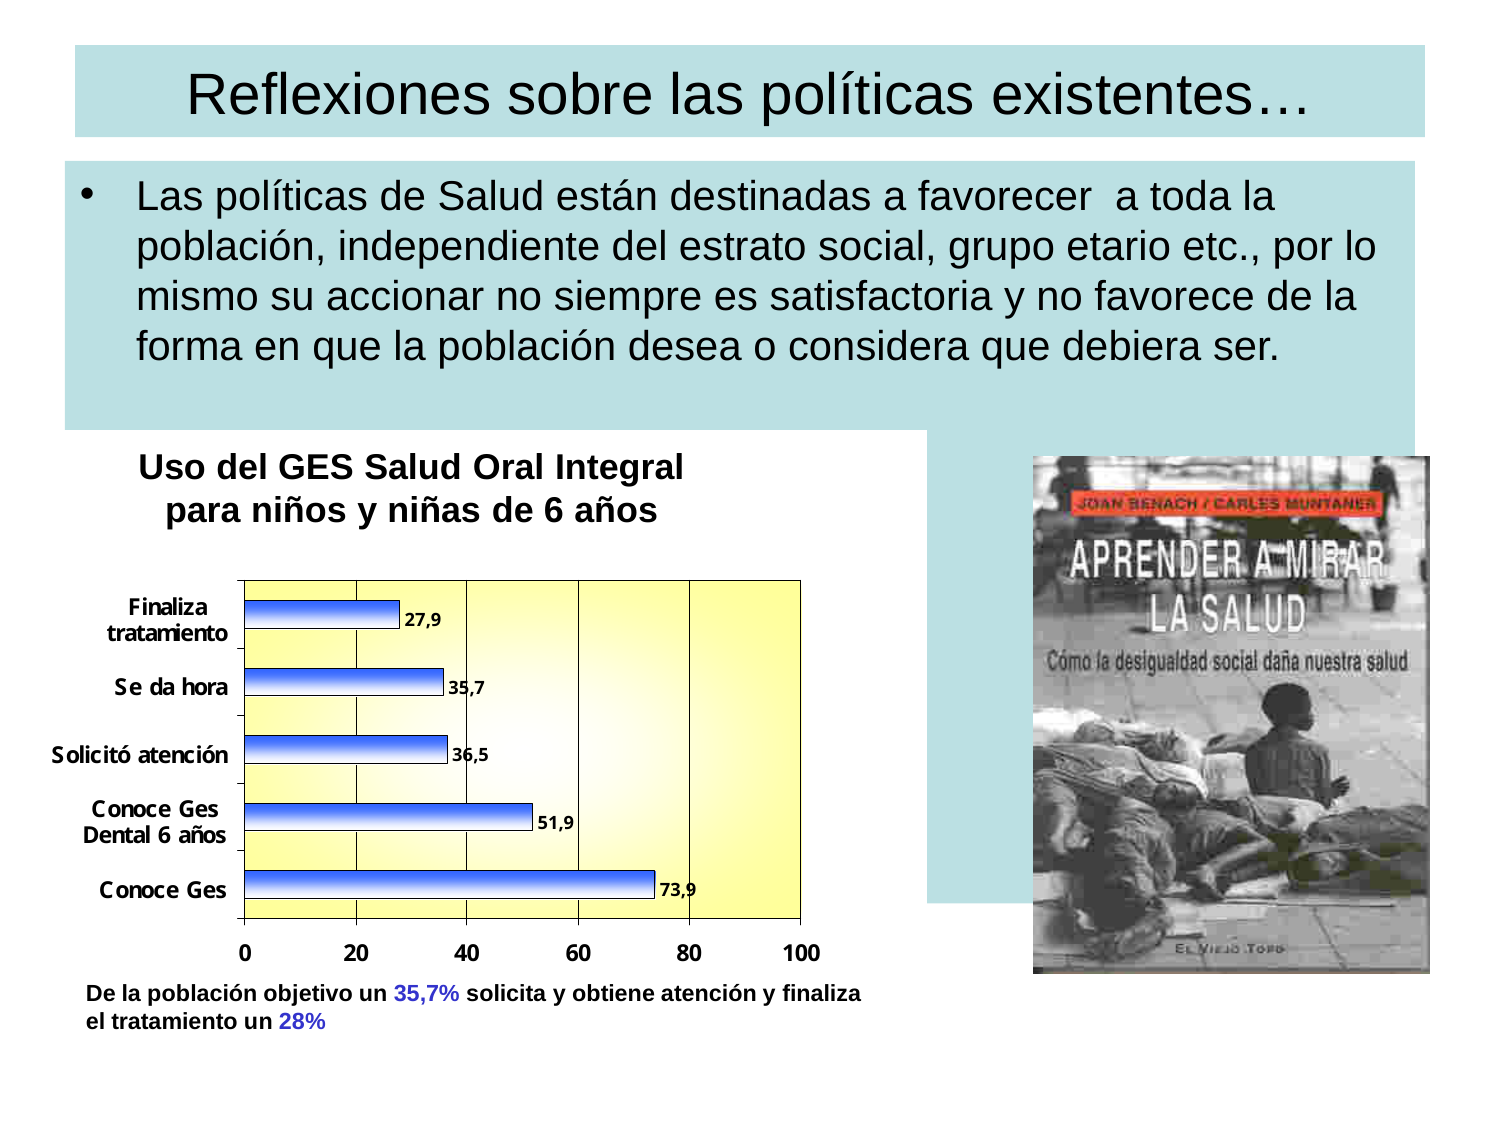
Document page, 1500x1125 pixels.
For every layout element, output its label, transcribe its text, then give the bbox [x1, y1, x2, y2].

picture [1033, 455, 1430, 975]
title Reflexiones sobre las políticas existentes… [74, 44, 1426, 138]
list Las políticas de Salud están destinadas a favorecer a toda la población, independiente del estrato social, grupo etario etc., por lo mismo su accionar no siempre es satisfactoria y no favorece de la forma en que la población desea o considera que debiera ser. [64, 160, 1416, 904]
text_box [0, 429, 928, 1125]
